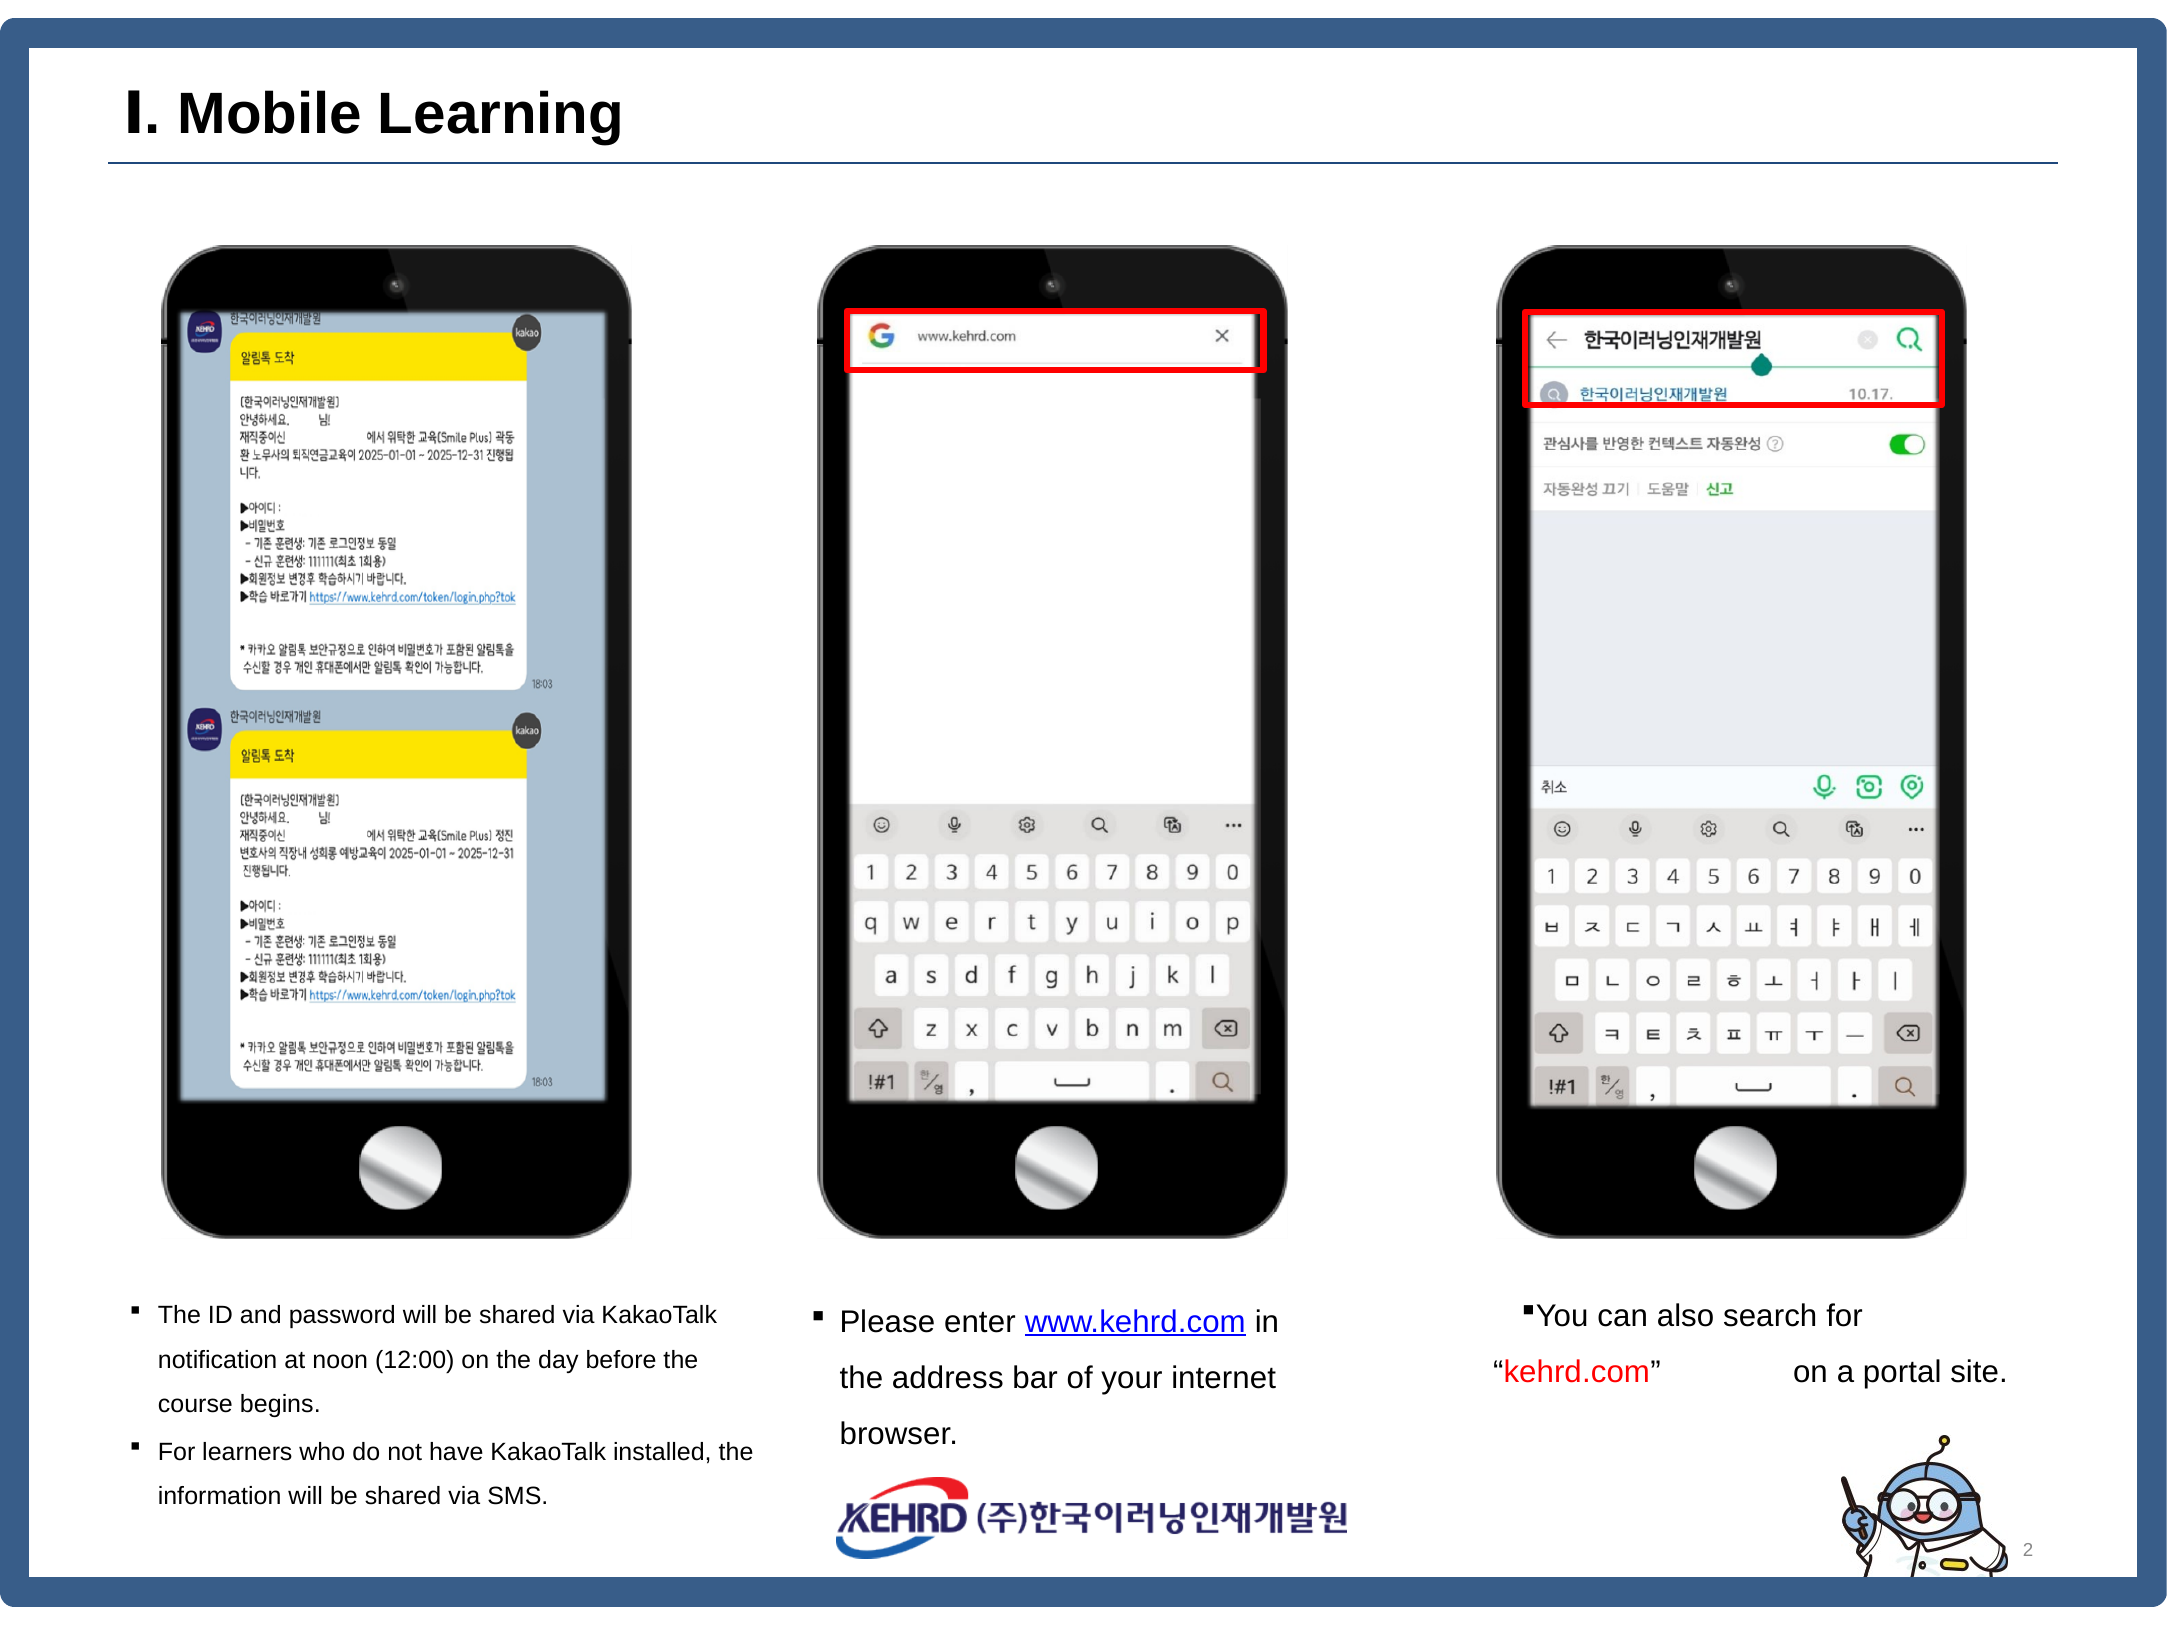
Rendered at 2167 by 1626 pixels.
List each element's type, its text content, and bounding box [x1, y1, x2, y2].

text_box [1496, 245, 1967, 1239]
text_box Please enter www.kehrd.com in the address bar of your internet browser. [809, 1280, 1309, 1451]
text_box The ID and password will be shared via KakaoTalk notification at noon (12:00) on the day before the course begins. For learners who do not have KakaoTalk installed, the information will be shared via SMS. [127, 1281, 771, 1510]
picture [161, 245, 632, 1239]
title Ⅰ. Mobile Learning [121, 73, 934, 347]
picture [1841, 1435, 2008, 1577]
text_box You can also search for “kehrd.com” on a portal site. [1491, 1274, 2031, 1389]
slide_number 2 [2016, 1534, 2052, 1625]
picture [836, 1477, 1347, 1559]
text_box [817, 245, 1288, 1239]
